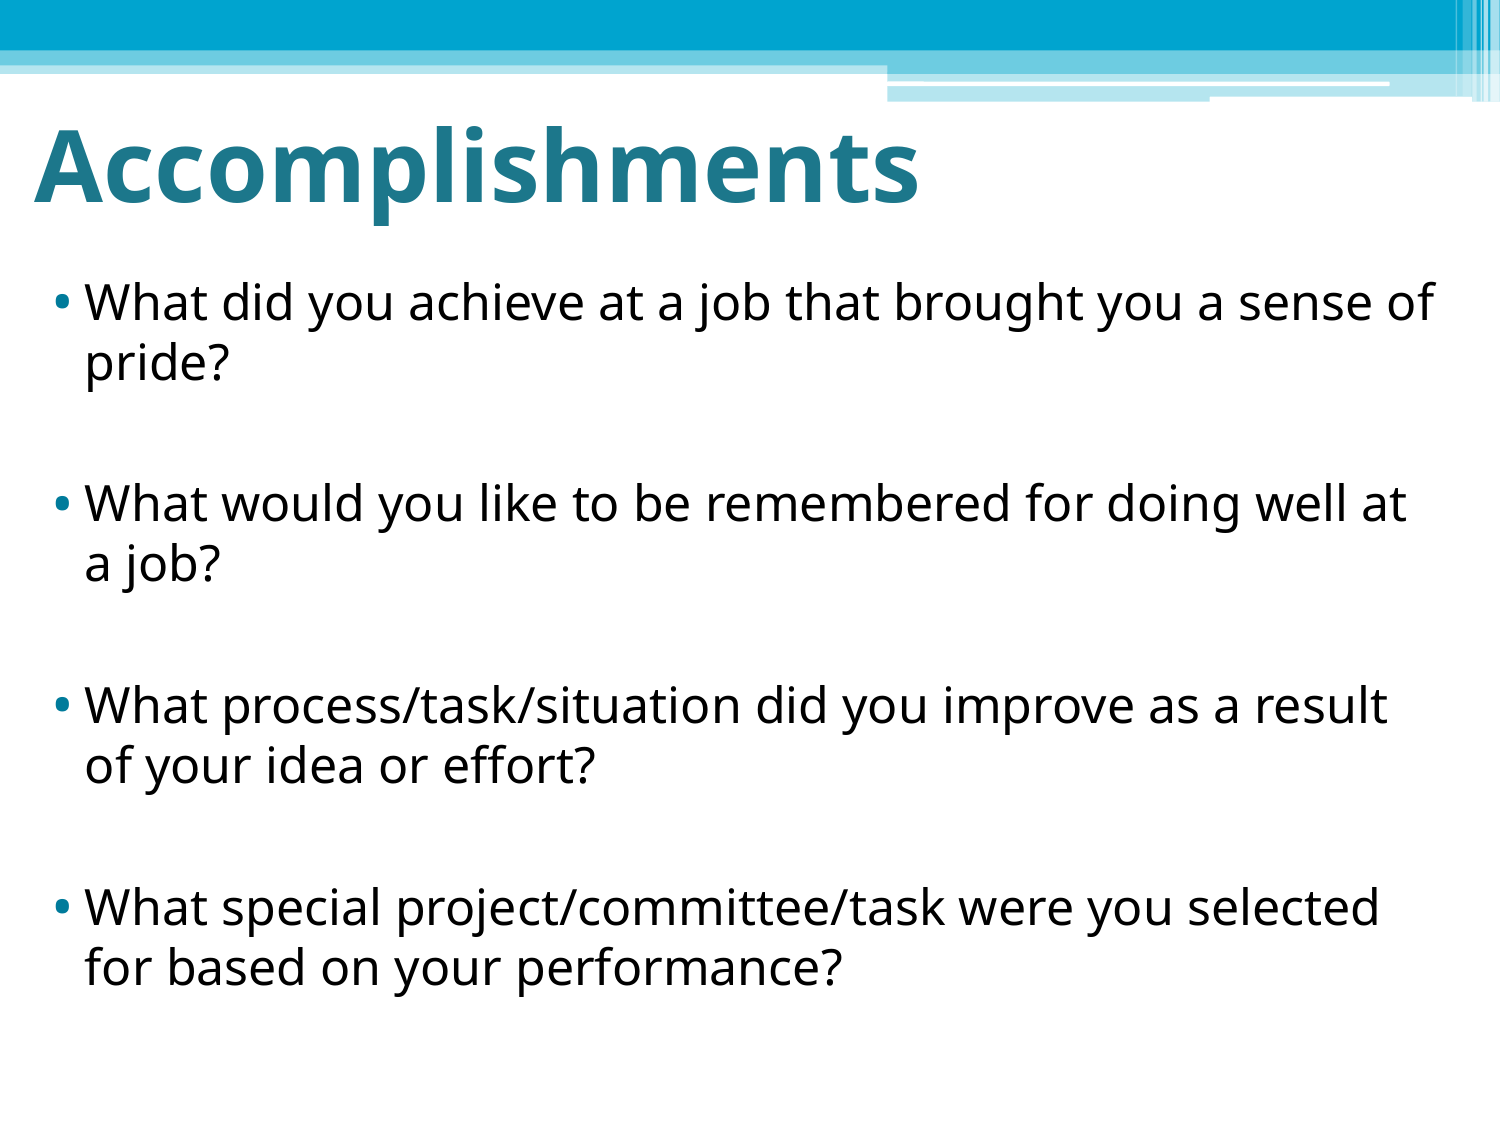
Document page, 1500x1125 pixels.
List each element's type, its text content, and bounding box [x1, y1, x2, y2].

title Accomplishments [19, 87, 1469, 238]
list What did you achieve at a job that brought you a sense of pride? What would you like to be remembered for doing well at a job? What process/task/situation did you improve as a result of your idea or effort? What special project/committee/task were you selected for based on your performance? [24, 262, 1463, 1100]
